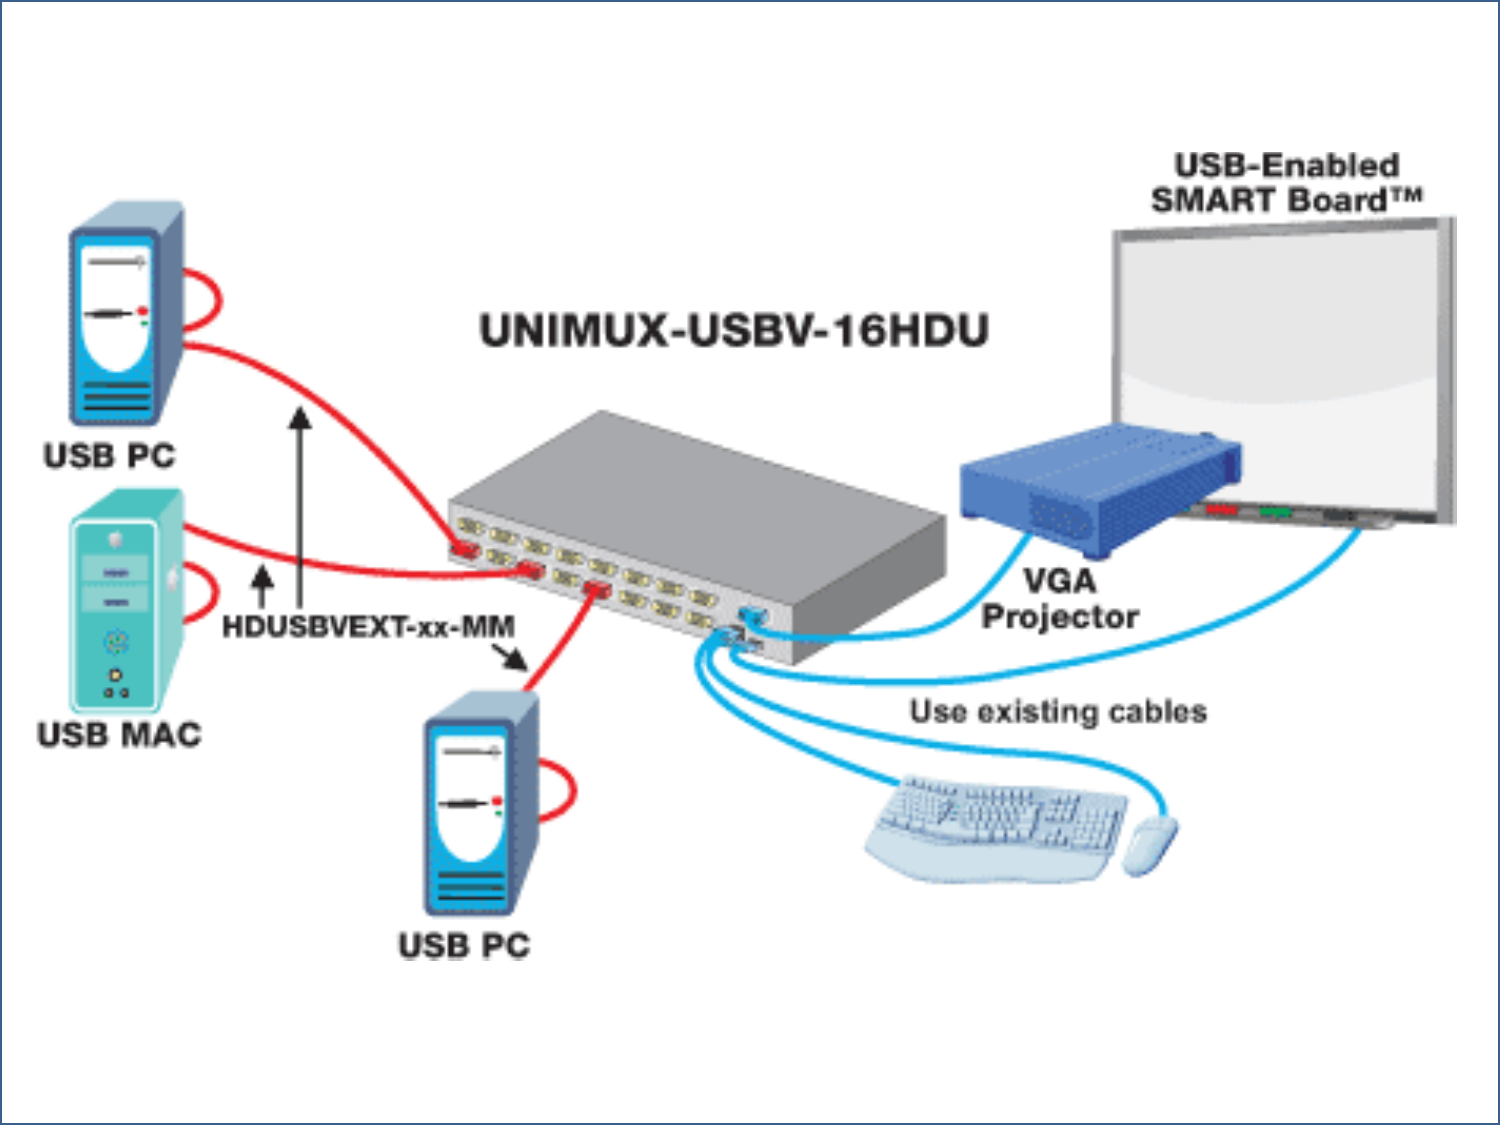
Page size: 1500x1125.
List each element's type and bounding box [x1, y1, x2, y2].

text_box [0, 0, 1500, 1125]
list [34, 152, 1457, 962]
